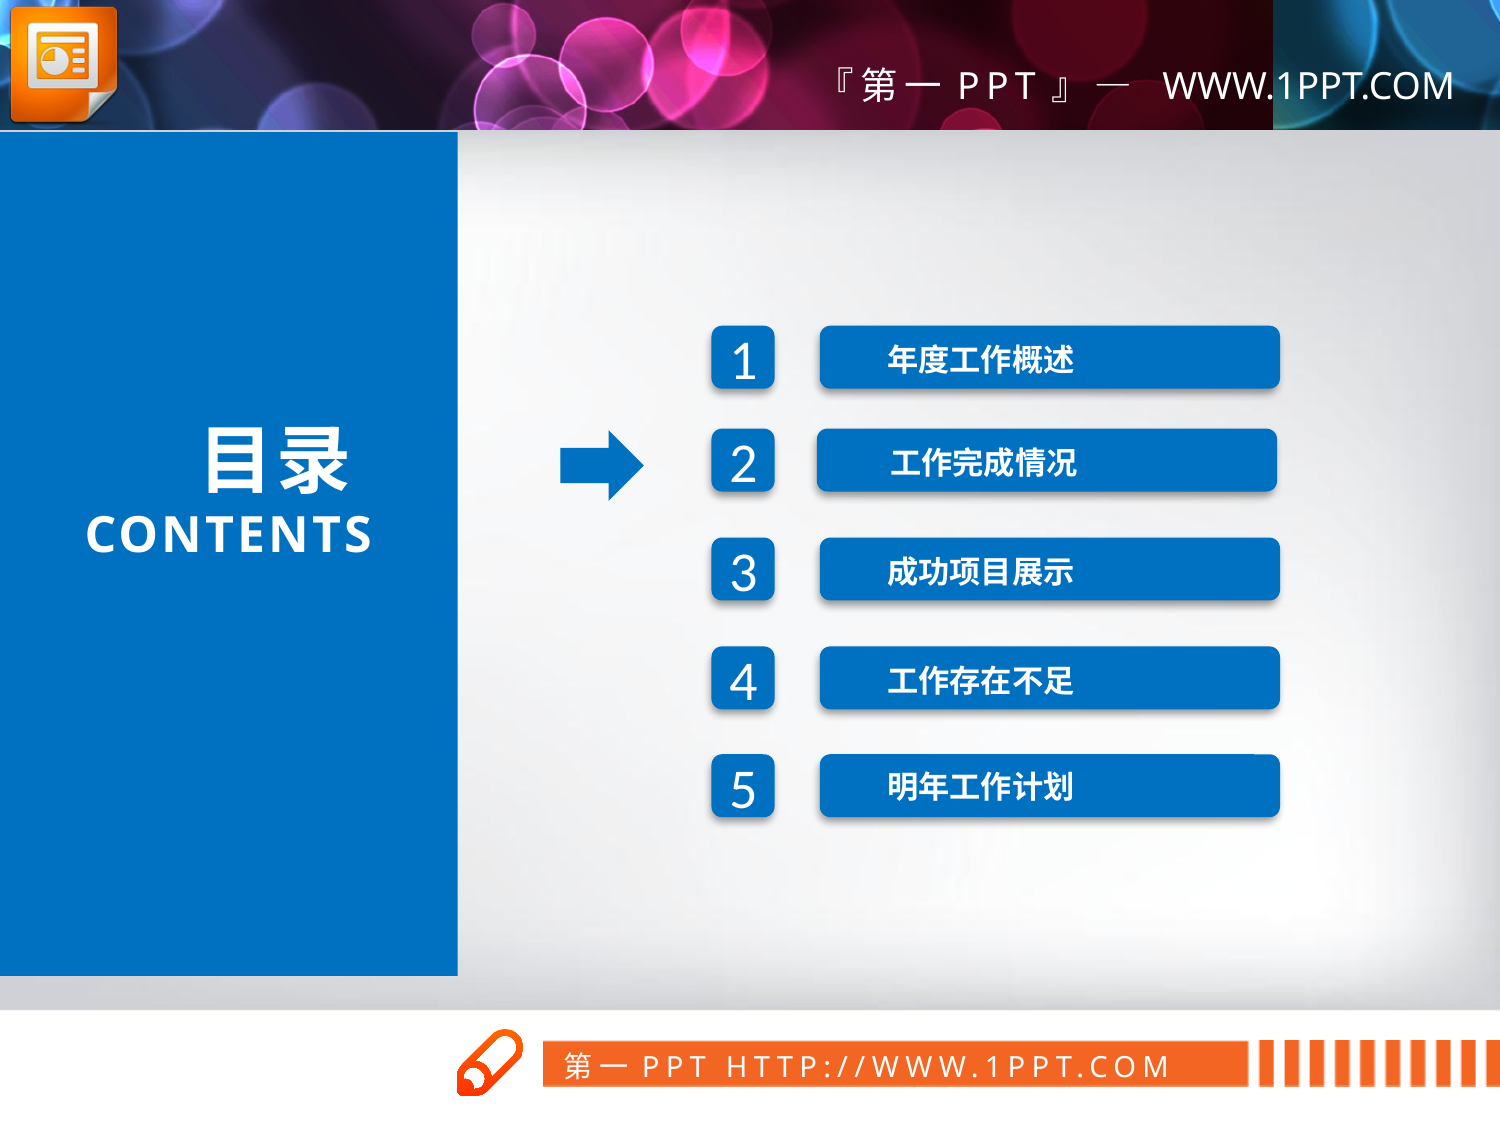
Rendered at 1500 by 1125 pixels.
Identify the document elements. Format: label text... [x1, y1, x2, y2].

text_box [819, 646, 1281, 710]
text_box 2 [711, 428, 775, 492]
text_box 3 [711, 537, 775, 601]
text_box 1 [711, 325, 775, 389]
text_box [0, 132, 458, 976]
text_box 5 [711, 754, 775, 818]
picture [543, 1040, 1500, 1087]
text_box 4 [711, 646, 775, 710]
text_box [819, 325, 1281, 389]
picture [0, 0, 1500, 1012]
text_box [560, 430, 644, 501]
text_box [819, 753, 1281, 818]
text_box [819, 537, 1281, 601]
text_box 目录 CONTENTS [41, 405, 387, 571]
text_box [816, 428, 1278, 492]
